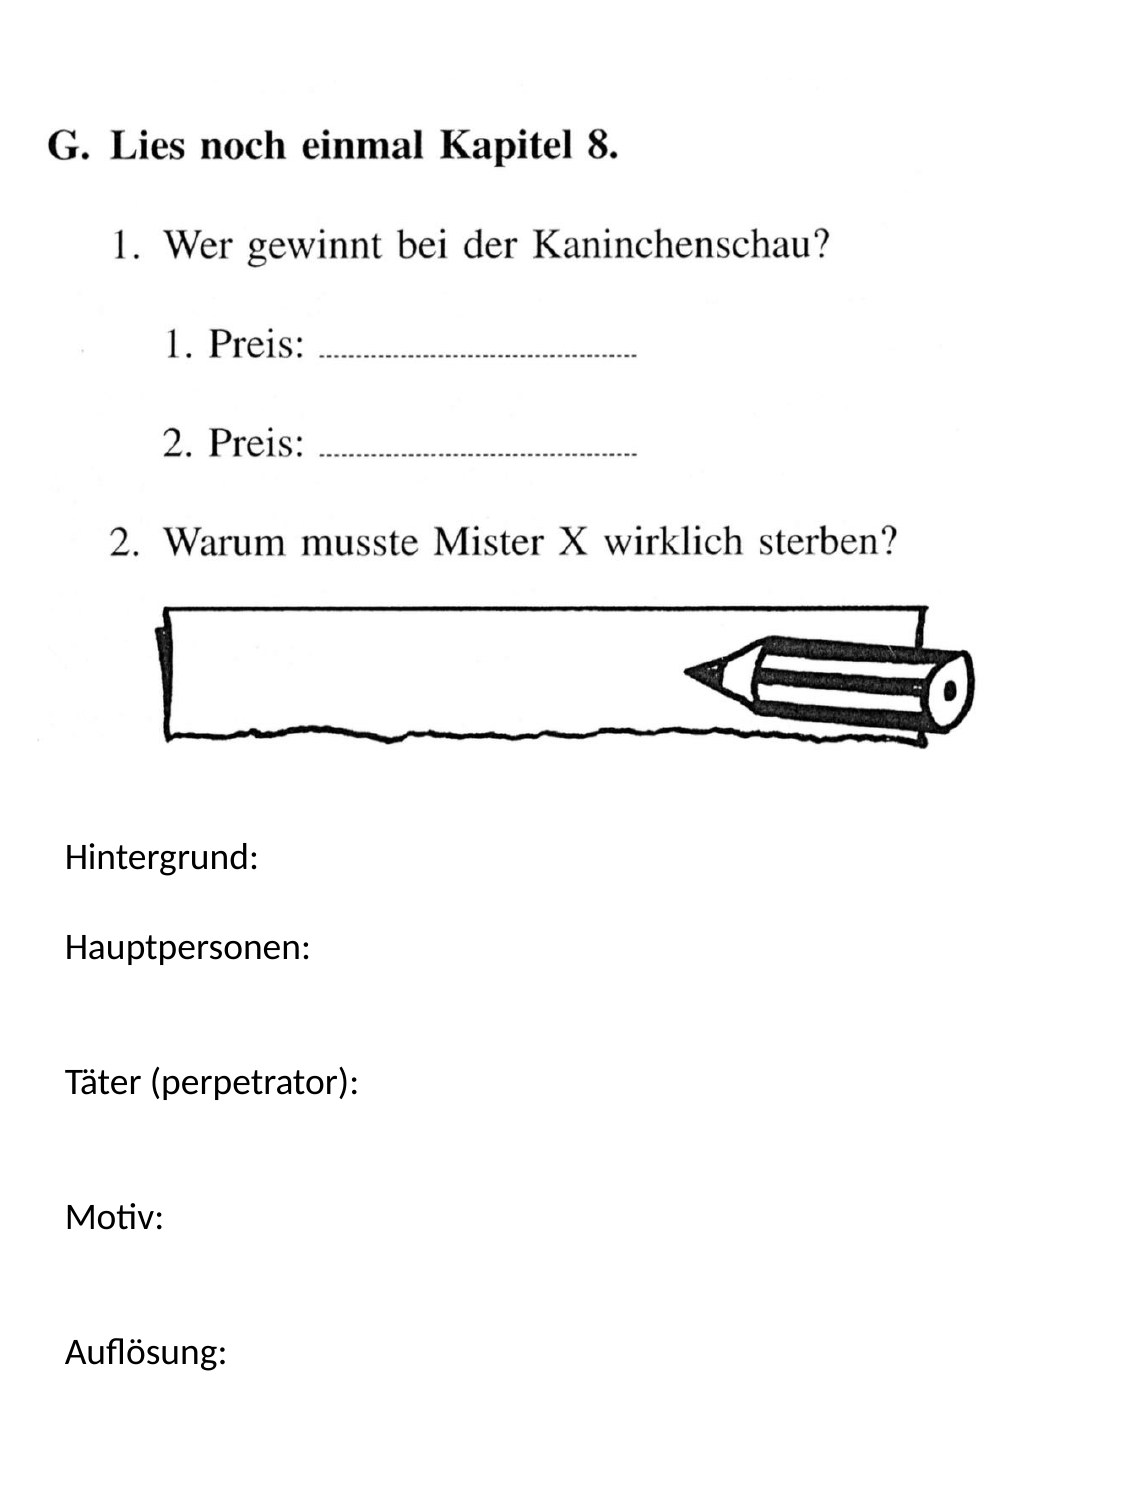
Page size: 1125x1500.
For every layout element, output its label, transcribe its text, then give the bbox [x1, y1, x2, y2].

picture [0, 78, 1001, 805]
text_box Hintergrund: Hauptpersonen: Täter (perpetrator): Motiv: Auflösung: [50, 824, 1063, 1380]
